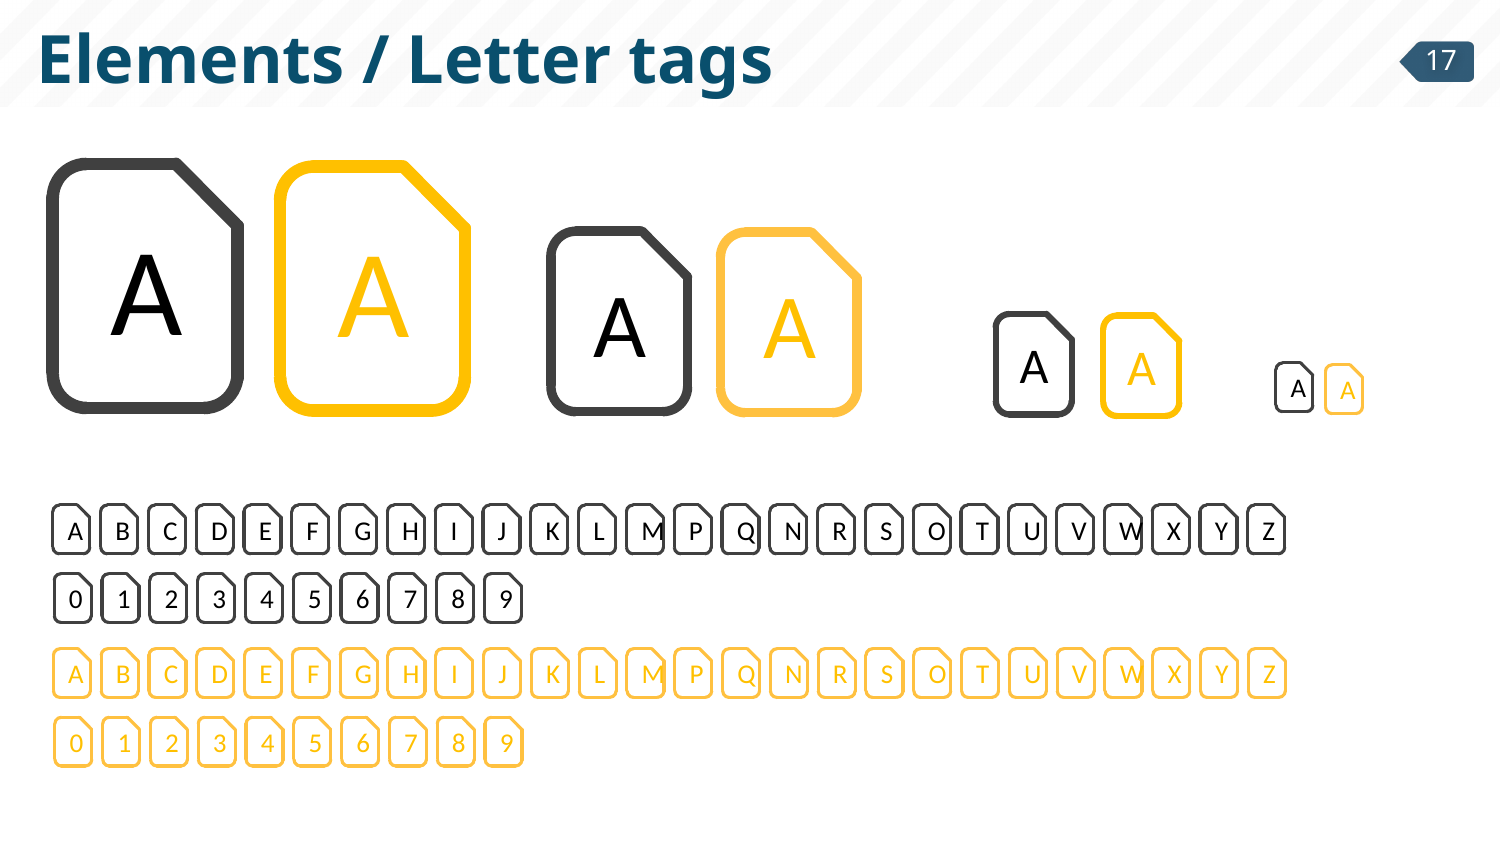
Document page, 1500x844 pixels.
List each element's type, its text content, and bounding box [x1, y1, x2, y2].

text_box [197, 573, 236, 623]
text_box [339, 504, 378, 554]
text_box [1248, 648, 1286, 698]
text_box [101, 648, 139, 698]
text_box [626, 648, 665, 698]
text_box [102, 573, 140, 623]
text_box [52, 504, 91, 554]
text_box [626, 504, 664, 554]
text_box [148, 648, 187, 698]
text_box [389, 717, 427, 766]
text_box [245, 573, 283, 623]
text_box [1200, 648, 1239, 698]
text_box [435, 504, 473, 554]
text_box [720, 232, 859, 413]
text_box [292, 648, 330, 698]
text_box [484, 573, 522, 623]
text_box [293, 573, 331, 623]
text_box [1009, 648, 1047, 698]
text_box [913, 504, 951, 554]
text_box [52, 163, 240, 408]
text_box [243, 504, 282, 554]
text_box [293, 717, 332, 766]
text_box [196, 504, 234, 554]
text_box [198, 717, 236, 766]
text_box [387, 504, 425, 554]
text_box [578, 504, 617, 554]
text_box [961, 648, 1000, 698]
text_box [550, 231, 690, 412]
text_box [150, 717, 188, 766]
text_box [995, 313, 1073, 415]
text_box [245, 717, 284, 766]
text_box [1199, 504, 1238, 554]
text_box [341, 573, 379, 623]
picture [0, 0, 1500, 107]
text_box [148, 504, 186, 554]
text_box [280, 166, 468, 411]
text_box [1325, 364, 1363, 414]
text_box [1057, 648, 1095, 698]
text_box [1152, 648, 1191, 698]
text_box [291, 504, 330, 554]
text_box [531, 648, 569, 698]
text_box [244, 648, 283, 698]
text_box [54, 717, 93, 766]
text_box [1275, 362, 1314, 412]
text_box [818, 648, 856, 698]
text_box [196, 648, 235, 698]
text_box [579, 648, 617, 698]
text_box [865, 504, 903, 554]
title Elements / Letter tags [22, 18, 1351, 89]
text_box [53, 648, 91, 698]
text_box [721, 504, 760, 554]
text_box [100, 504, 139, 554]
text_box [960, 504, 999, 554]
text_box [1104, 648, 1143, 698]
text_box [1008, 504, 1047, 554]
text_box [865, 648, 904, 698]
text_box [340, 648, 378, 698]
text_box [102, 717, 141, 766]
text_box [674, 648, 713, 698]
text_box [722, 648, 761, 698]
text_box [1152, 504, 1190, 554]
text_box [913, 648, 952, 698]
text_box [388, 573, 427, 623]
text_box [1056, 504, 1095, 554]
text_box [437, 717, 475, 766]
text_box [1104, 504, 1142, 554]
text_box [817, 504, 856, 554]
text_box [1103, 315, 1181, 417]
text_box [435, 648, 474, 698]
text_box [483, 648, 522, 698]
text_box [770, 648, 808, 698]
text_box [484, 717, 523, 766]
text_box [769, 504, 808, 554]
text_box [482, 504, 521, 554]
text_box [149, 573, 188, 623]
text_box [436, 573, 475, 623]
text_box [387, 648, 426, 698]
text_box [530, 504, 569, 554]
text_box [54, 573, 92, 623]
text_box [1247, 504, 1286, 554]
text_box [341, 717, 380, 766]
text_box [674, 504, 712, 554]
